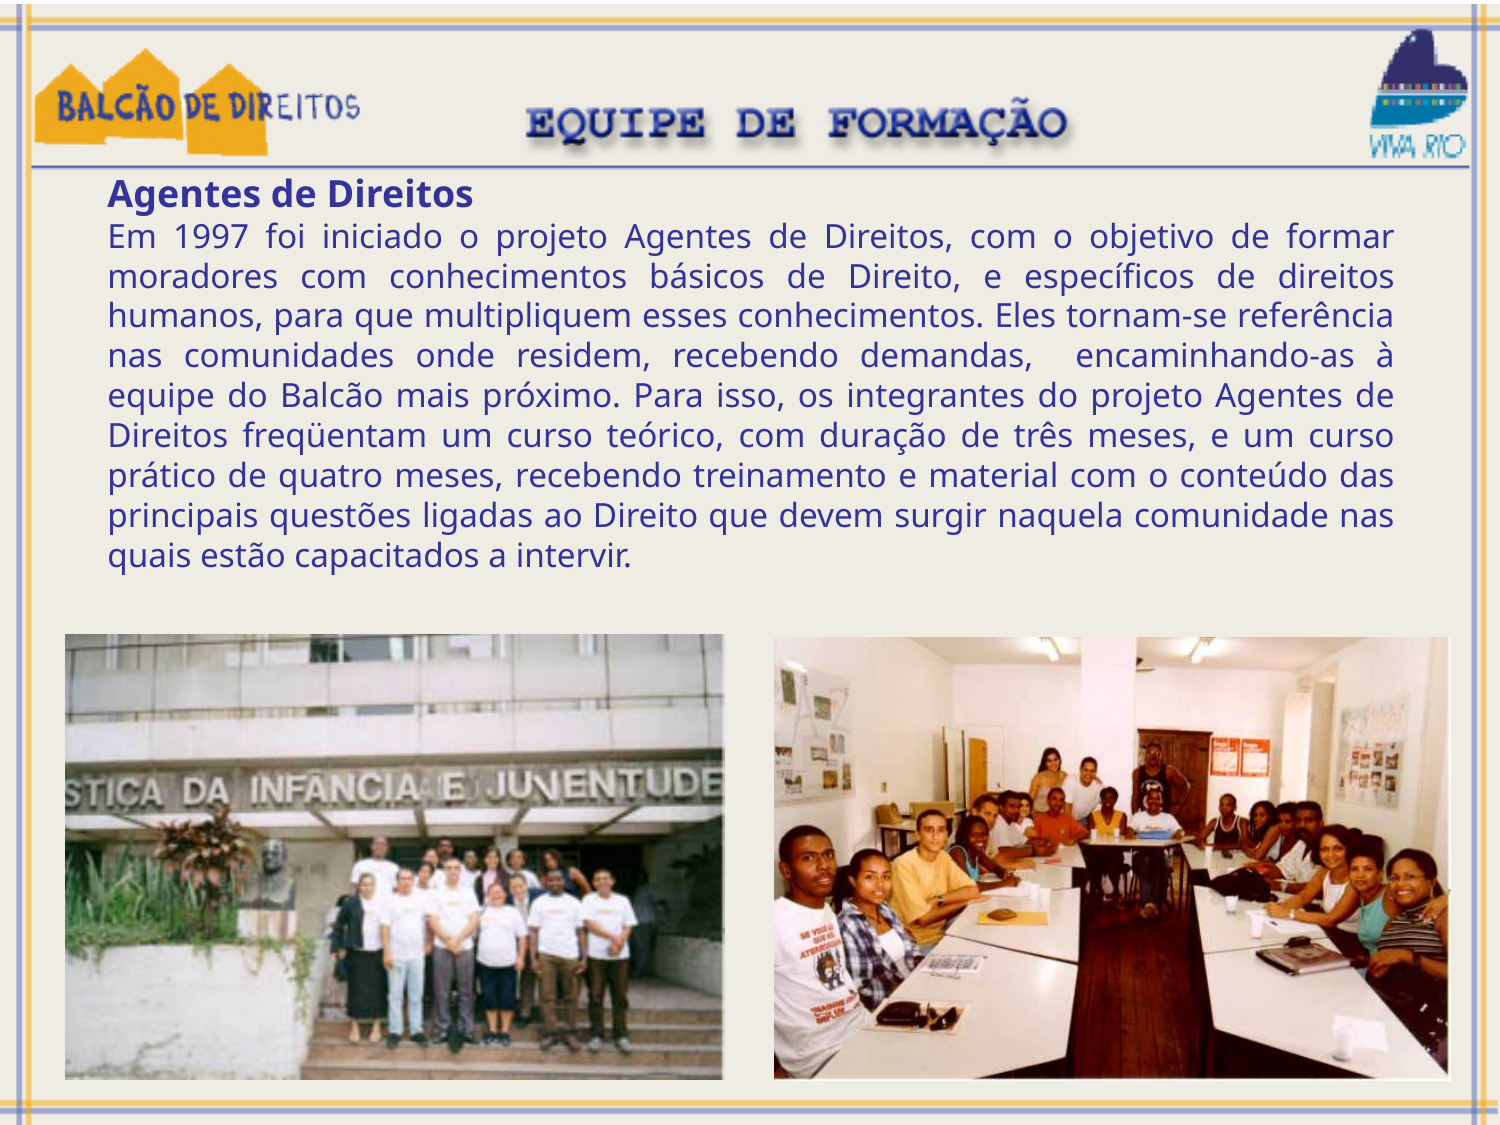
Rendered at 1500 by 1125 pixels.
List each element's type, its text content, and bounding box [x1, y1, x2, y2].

text_box Agentes de Direitos Em 1997 foi iniciado o projeto Agentes de Direitos, com o objetivo de formar moradores com conhecimentos básicos de Direito, e específicos de direitos humanos, para que multipliquem esses conhecimentos. Eles tornam-se referência nas comunidades onde residem, recebendo demandas, encaminhando-as à equipe do Balcão mais próximo. Para isso, os integrantes do projeto Agentes de Direitos freqüentam um curso teórico, com duração de três meses, e um curso prático de quatro meses, recebendo treinamento e material com o conteúdo das principais questões ligadas ao Direito que devem surgir naquela comunidade nas quais estão capacitados a intervir. [61, 162, 1412, 582]
picture [0, 4, 1500, 1125]
